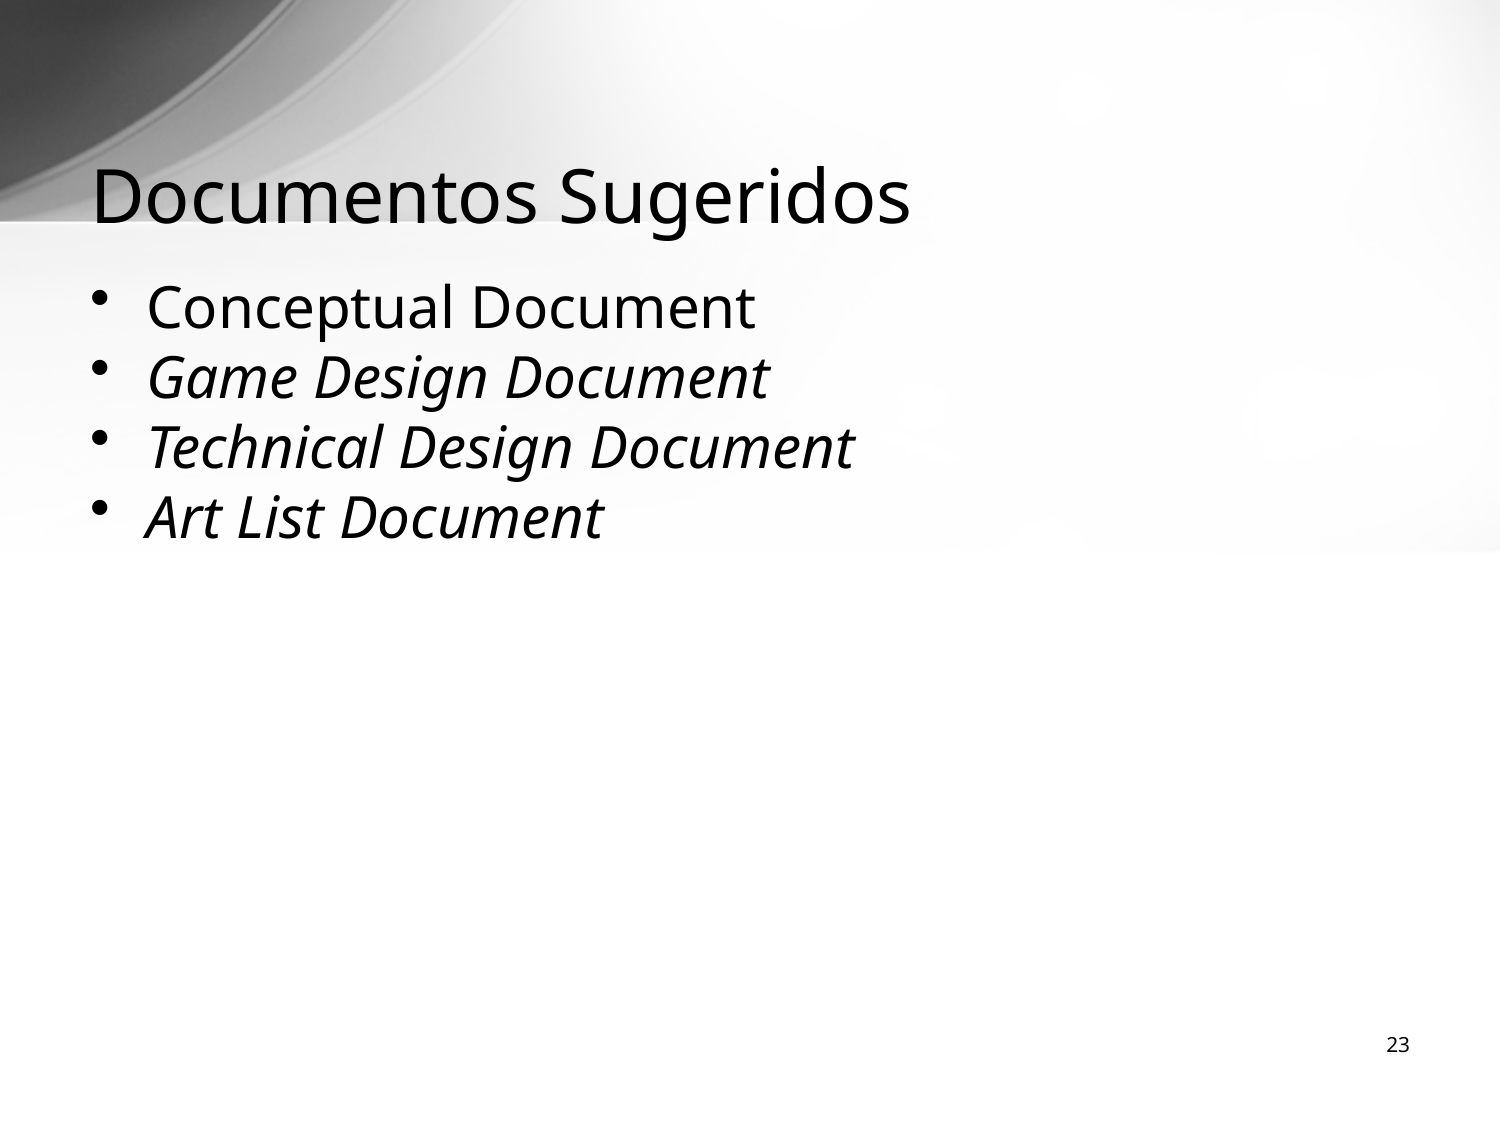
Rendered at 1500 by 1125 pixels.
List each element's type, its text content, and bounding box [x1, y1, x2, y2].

slide_number 23 [1074, 1024, 1425, 1103]
picture [0, 0, 1500, 1125]
list Conceptual Document Game Design Document Technical Design Document Art List Document [74, 262, 1426, 1006]
title Documentos Sugeridos [74, 58, 1426, 247]
